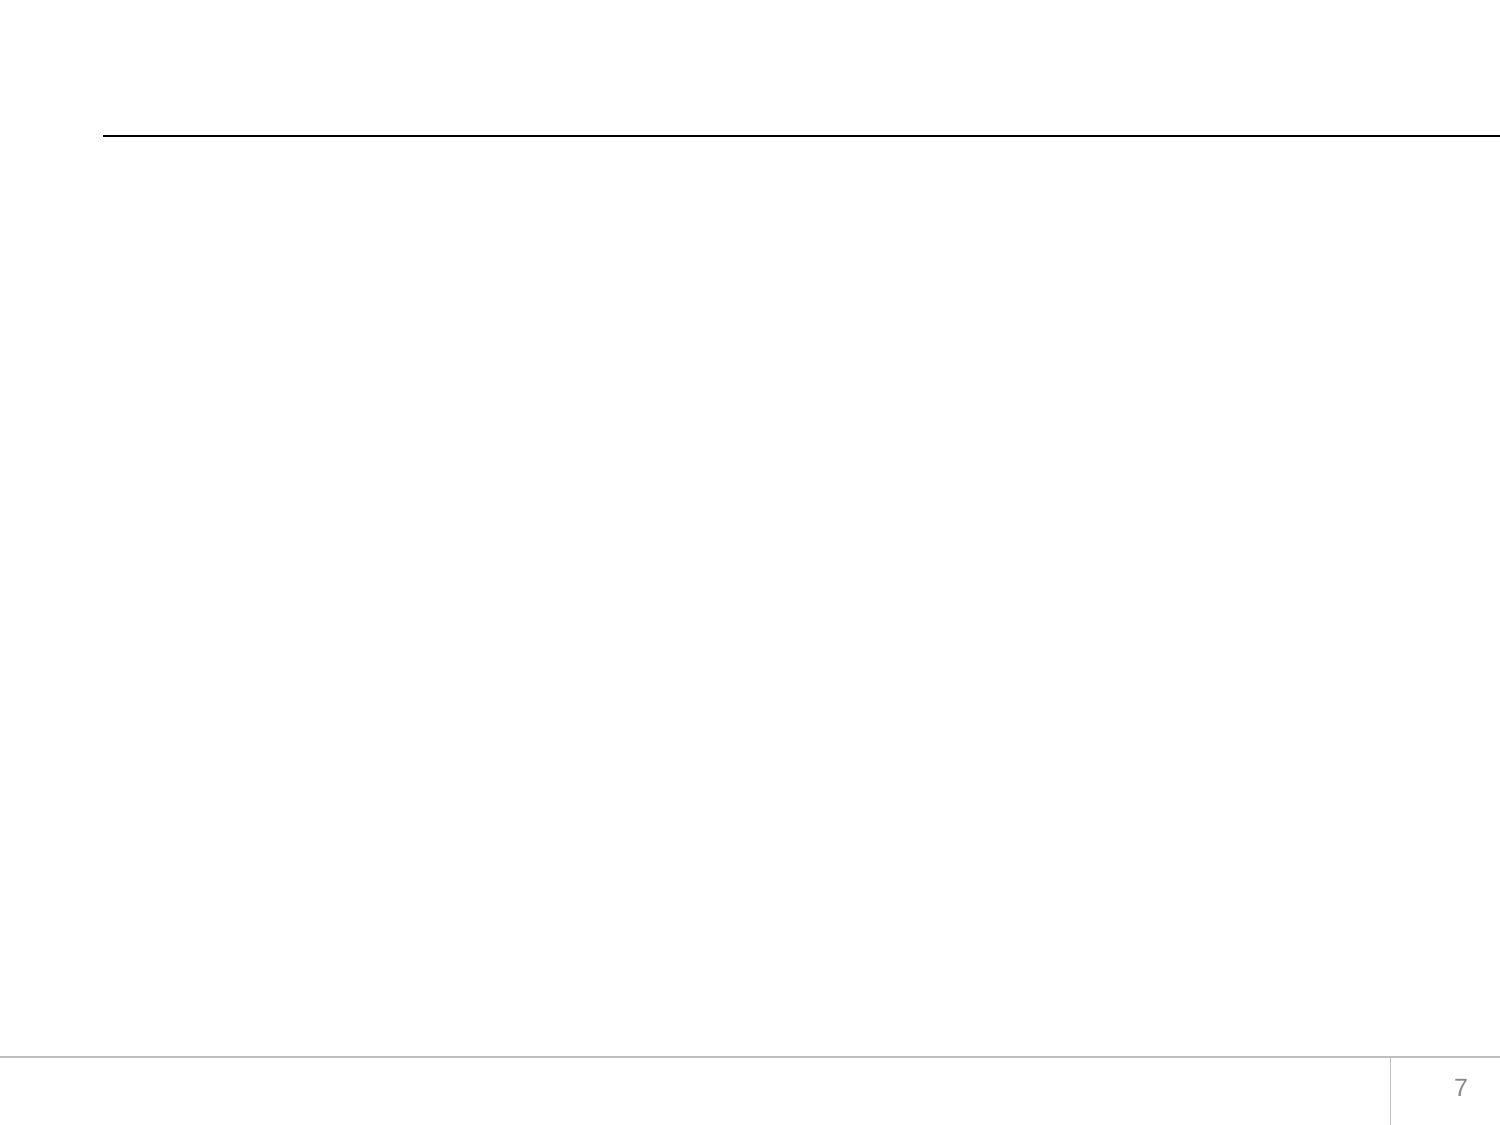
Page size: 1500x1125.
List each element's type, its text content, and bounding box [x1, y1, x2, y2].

slide_number 6 [1391, 1056, 1484, 1117]
